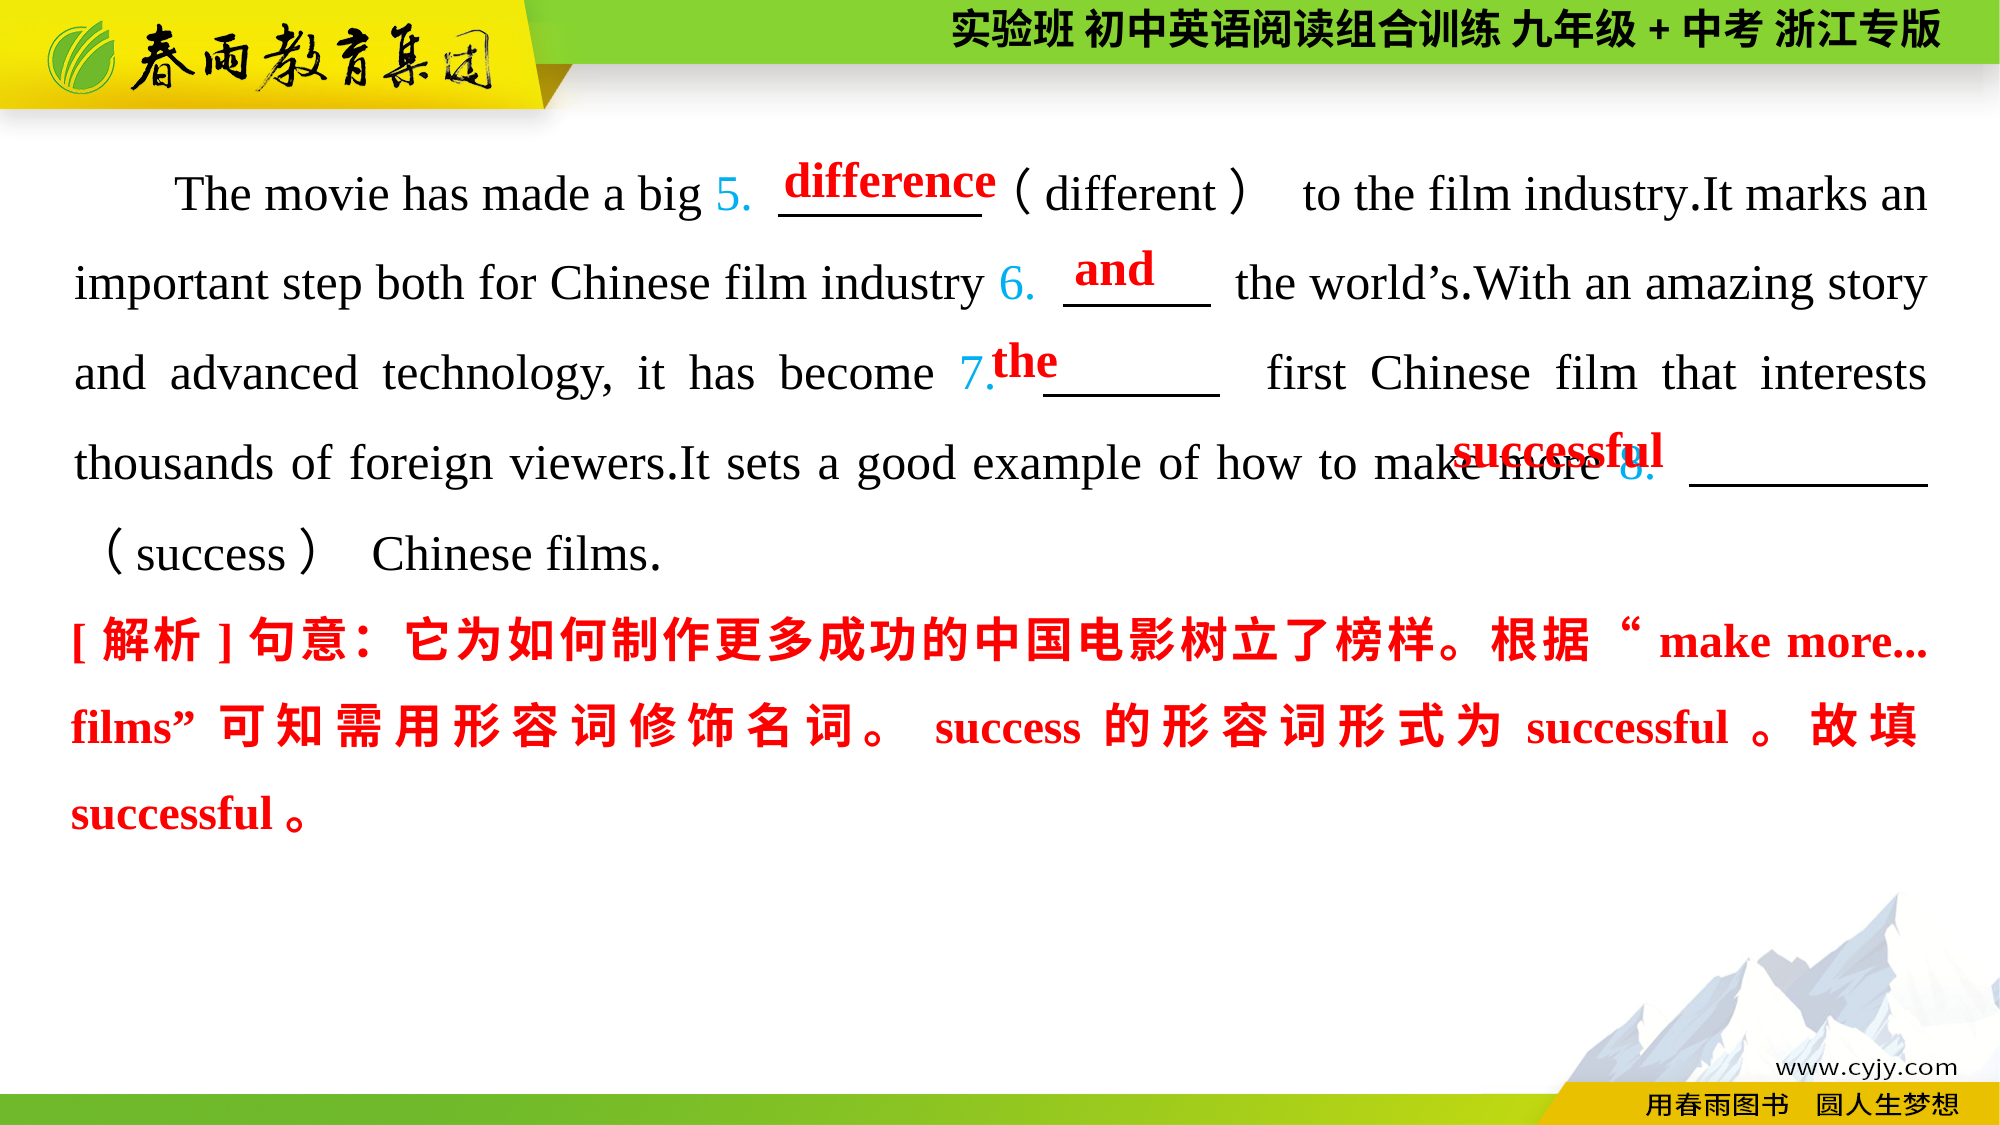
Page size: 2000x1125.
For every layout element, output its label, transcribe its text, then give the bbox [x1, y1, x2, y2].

text_box successful [1438, 409, 1680, 485]
text_box the [976, 320, 1074, 395]
list The movie has made a big 5. （different） to the film industry.It marks an important step both for Chinese film industry 6. the world’s.With an amazing story and advanced technology, it has become 7. first Chinese film that interests thousands of foreign viewers.It sets a good example of how to make more 8. （success） Chinese films. [59, 122, 1944, 573]
text_box and [1059, 228, 1170, 303]
text_box difference [768, 140, 1012, 215]
picture [0, 0, 2000, 1125]
text_box [解析]句意：它为如何制作更多成功的中国电影树立了榜样。根据“make more... films”可知需用形容词修饰名词。success的形容词形式为successful。故填successful。 [56, 573, 1944, 847]
